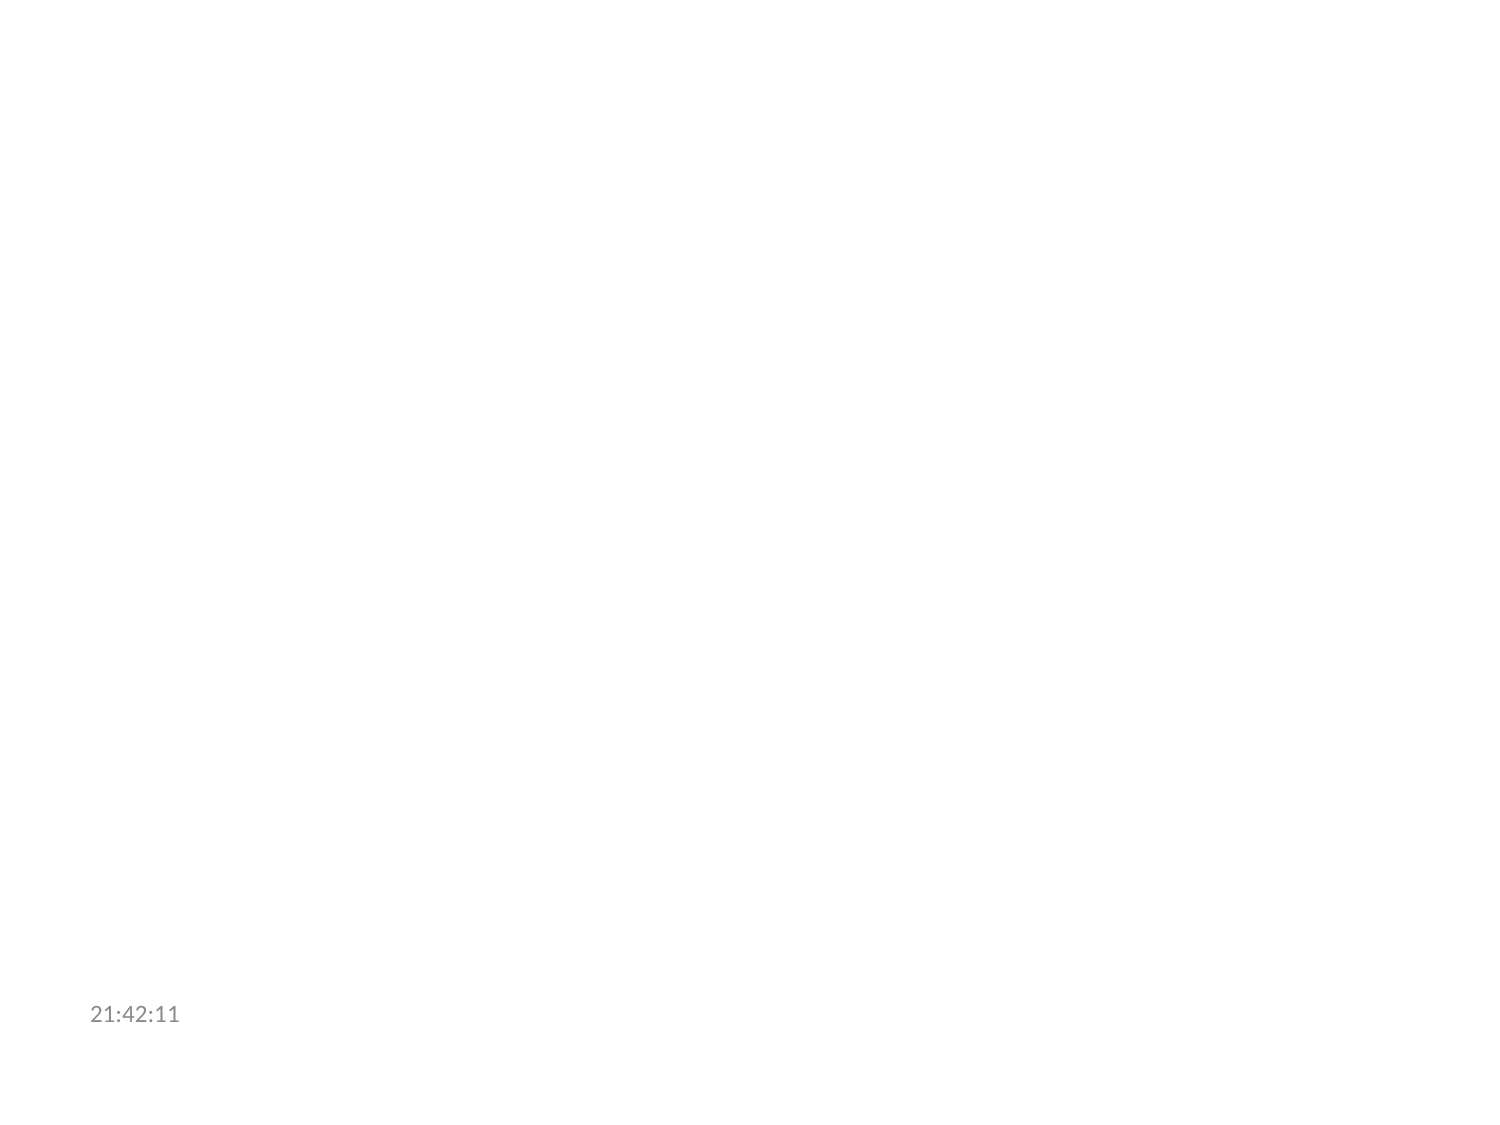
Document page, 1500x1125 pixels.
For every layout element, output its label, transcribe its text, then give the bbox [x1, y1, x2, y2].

text_box 15:35:09 [75, 982, 425, 1043]
